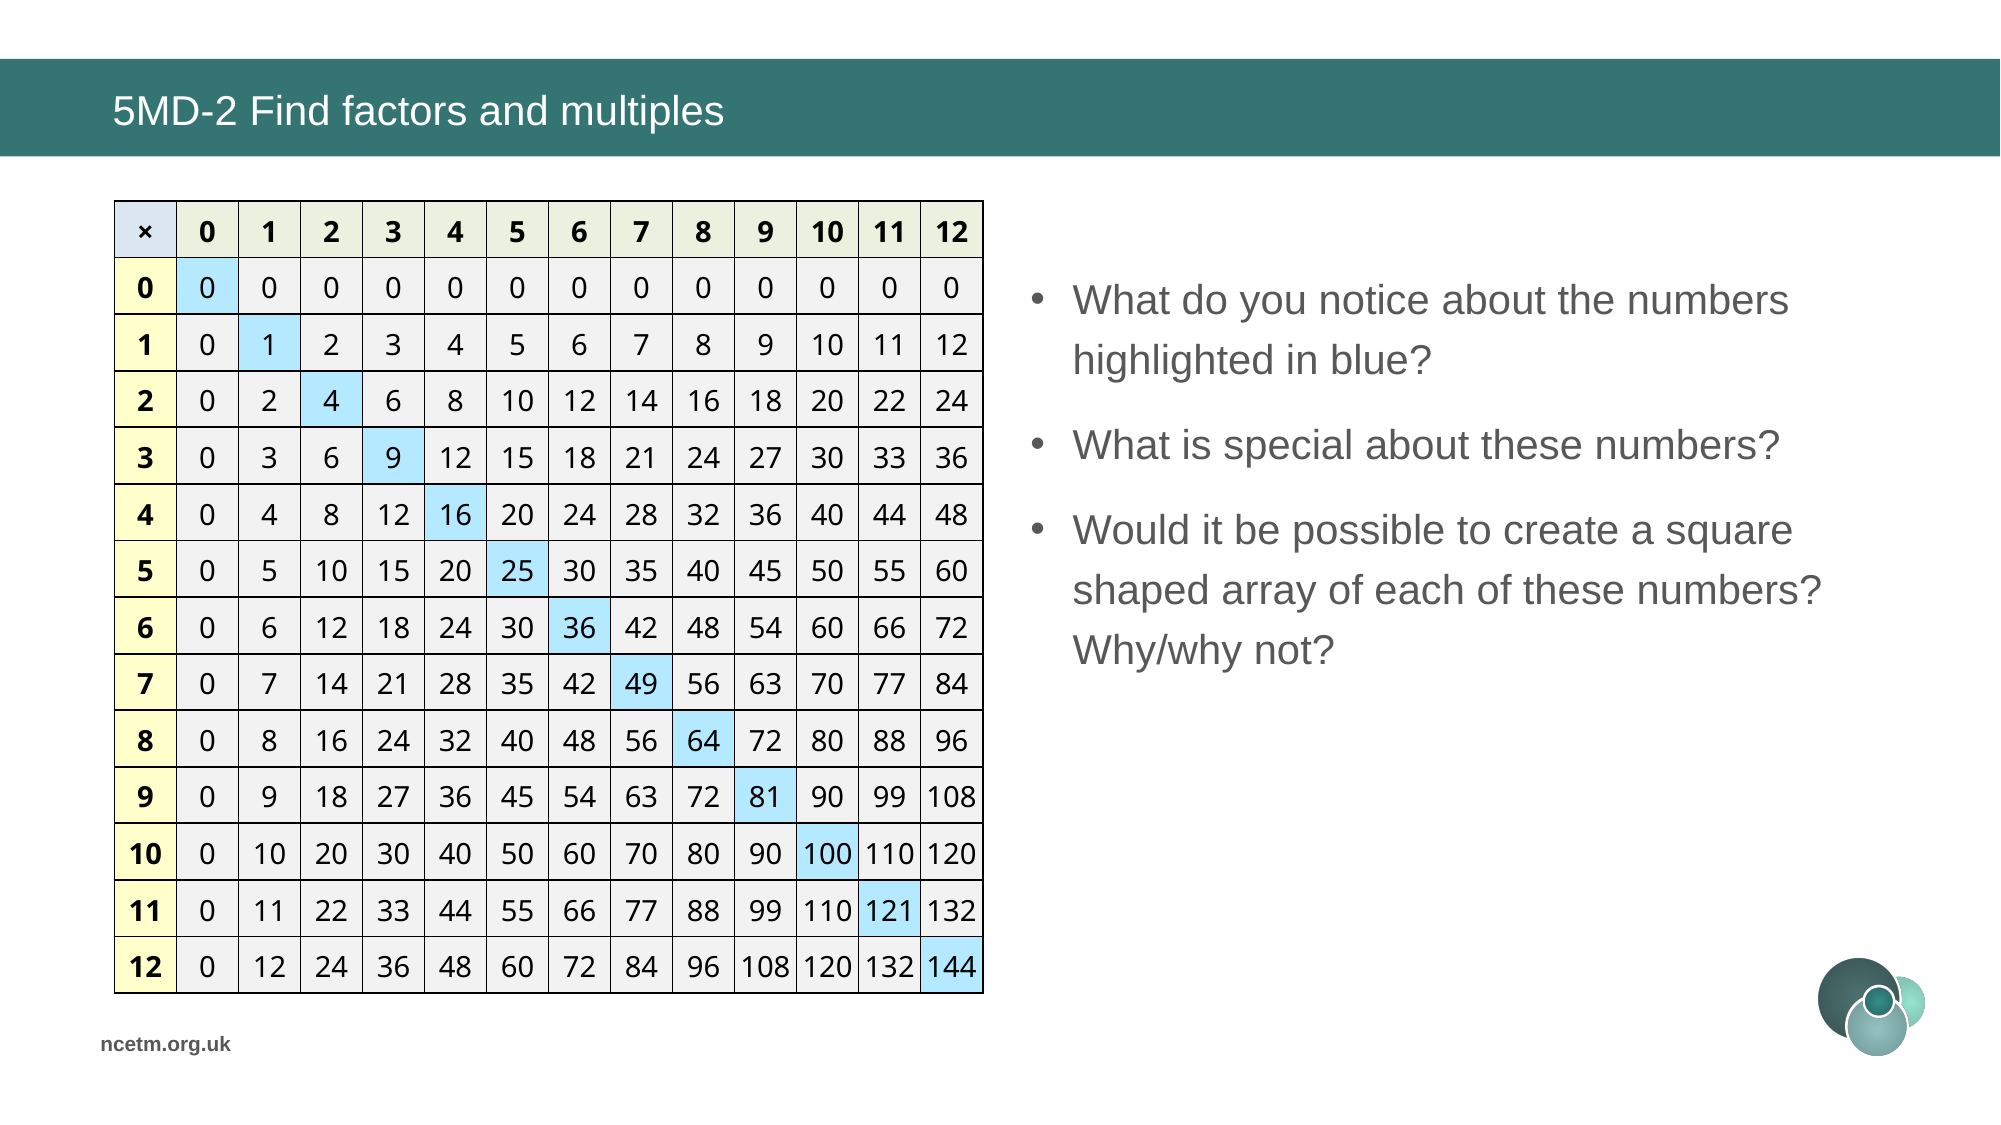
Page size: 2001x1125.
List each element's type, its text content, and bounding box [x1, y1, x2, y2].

table_cell 84 [921, 655, 982, 709]
table_cell 0 [239, 258, 300, 313]
table_cell 72 [921, 598, 982, 653]
table_cell 6 [115, 598, 176, 653]
table_cell 99 [735, 881, 796, 936]
table_cell 8 [115, 711, 176, 766]
table_cell 14 [301, 655, 362, 709]
table_header 4 [425, 202, 486, 257]
table_cell 9 [363, 428, 424, 483]
table_cell 7 [115, 655, 176, 709]
table_cell 6 [549, 315, 610, 370]
table_cell 0 [177, 258, 238, 313]
table_header 3 [363, 202, 424, 257]
table_header 2 [301, 202, 362, 257]
table_cell 0 [177, 937, 238, 992]
table_cell 2 [239, 372, 300, 426]
table_cell 48 [921, 485, 982, 540]
table_cell 90 [797, 768, 858, 822]
table_cell 0 [363, 258, 424, 313]
table_cell 16 [673, 372, 734, 426]
table_header 7 [611, 202, 672, 257]
table_cell 42 [549, 655, 610, 709]
table_cell 100 [797, 824, 858, 879]
table_cell 0 [487, 258, 548, 313]
table_cell 99 [859, 768, 920, 822]
table_cell 48 [673, 598, 734, 653]
table_cell 45 [735, 541, 796, 596]
table_cell 45 [487, 768, 548, 822]
table_cell 88 [673, 881, 734, 936]
table_cell 32 [425, 711, 486, 766]
table_header 5 [487, 202, 548, 257]
table_cell 27 [363, 768, 424, 822]
table_cell 33 [859, 428, 920, 483]
table_cell 88 [859, 711, 920, 766]
table_cell 0 [611, 258, 672, 313]
table_cell 36 [363, 937, 424, 992]
table_cell 40 [425, 824, 486, 879]
table_cell 56 [611, 711, 672, 766]
table_cell 9 [115, 768, 176, 822]
table_cell 14 [611, 372, 672, 426]
table_cell 40 [797, 485, 858, 540]
table_cell 42 [611, 598, 672, 653]
table_cell 8 [301, 485, 362, 540]
table_cell 35 [487, 655, 548, 709]
table_cell 36 [549, 598, 610, 653]
table_cell 64 [673, 711, 734, 766]
table_cell 81 [735, 768, 796, 822]
table_header 1 [239, 202, 300, 257]
table_cell 96 [673, 937, 734, 992]
table_cell 110 [797, 881, 858, 936]
table_cell 60 [797, 598, 858, 653]
table_cell 36 [425, 768, 486, 822]
table_cell 7 [239, 655, 300, 709]
table_cell 80 [797, 711, 858, 766]
table_cell 120 [797, 937, 858, 992]
table_cell 0 [177, 711, 238, 766]
table_cell 77 [859, 655, 920, 709]
table_cell 110 [859, 824, 920, 879]
table_cell 72 [549, 937, 610, 992]
table_cell 0 [673, 258, 734, 313]
table_cell 0 [549, 258, 610, 313]
table_cell 8 [425, 372, 486, 426]
table_cell 1 [239, 315, 300, 370]
table_cell 50 [797, 541, 858, 596]
table_cell 22 [859, 372, 920, 426]
table_cell 21 [363, 655, 424, 709]
table_cell 12 [239, 937, 300, 992]
table_cell 12 [425, 428, 486, 483]
table_cell 11 [115, 881, 176, 936]
table_cell 16 [301, 711, 362, 766]
table_header 6 [549, 202, 610, 257]
table_cell 84 [611, 937, 672, 992]
table_cell 20 [301, 824, 362, 879]
table_cell 48 [425, 937, 486, 992]
table_cell 54 [549, 768, 610, 822]
table_cell 96 [921, 711, 982, 766]
table_cell 15 [363, 541, 424, 596]
title 5MD-2 Find factors and multiples [97, 76, 1945, 147]
table_cell 21 [611, 428, 672, 483]
table_cell 4 [115, 485, 176, 540]
table_cell 36 [735, 485, 796, 540]
table_cell 0 [301, 258, 362, 313]
table_cell 0 [177, 428, 238, 483]
table_cell 70 [611, 824, 672, 879]
table_cell 132 [921, 881, 982, 936]
table_cell 4 [239, 485, 300, 540]
table_cell 3 [363, 315, 424, 370]
table_cell 63 [735, 655, 796, 709]
table_cell 12 [549, 372, 610, 426]
table_cell 54 [735, 598, 796, 653]
table_cell 50 [487, 824, 548, 879]
table_cell 24 [425, 598, 486, 653]
table_cell 24 [363, 711, 424, 766]
table_cell 77 [611, 881, 672, 936]
table_cell 24 [549, 485, 610, 540]
table_cell 90 [735, 824, 796, 879]
table_cell 60 [549, 824, 610, 879]
table_cell 7 [611, 315, 672, 370]
table_cell 0 [115, 258, 176, 313]
picture [1818, 958, 1925, 1056]
table_cell 11 [239, 881, 300, 936]
table_cell 72 [735, 711, 796, 766]
table_header 0 [177, 202, 238, 257]
table_cell 3 [115, 428, 176, 483]
table_cell 0 [177, 485, 238, 540]
table_cell 60 [921, 541, 982, 596]
table_cell 40 [673, 541, 734, 596]
table_cell 0 [177, 372, 238, 426]
table_cell 10 [301, 541, 362, 596]
table_cell 24 [921, 372, 982, 426]
table_cell 66 [549, 881, 610, 936]
table_cell 10 [487, 372, 548, 426]
table_cell 25 [487, 541, 548, 596]
table_cell 0 [425, 258, 486, 313]
table_cell 12 [301, 598, 362, 653]
table_cell 15 [487, 428, 548, 483]
table_cell 24 [673, 428, 734, 483]
table_cell 44 [425, 881, 486, 936]
table_cell 35 [611, 541, 672, 596]
table_cell 132 [859, 937, 920, 992]
table_cell 0 [177, 315, 238, 370]
table_cell 27 [735, 428, 796, 483]
table_cell 10 [797, 315, 858, 370]
table_cell 22 [301, 881, 362, 936]
table_cell 0 [177, 824, 238, 879]
table_cell 20 [797, 372, 858, 426]
table_cell 6 [363, 372, 424, 426]
table_header × [115, 202, 176, 257]
table_cell 6 [301, 428, 362, 483]
table_cell 55 [859, 541, 920, 596]
table_cell 56 [673, 655, 734, 709]
table_cell 66 [859, 598, 920, 653]
table_cell 80 [673, 824, 734, 879]
table_cell 49 [611, 655, 672, 709]
table_cell 30 [487, 598, 548, 653]
table_cell 4 [425, 315, 486, 370]
table_cell 18 [549, 428, 610, 483]
table_cell 28 [611, 485, 672, 540]
table_cell 144 [921, 937, 982, 992]
table_cell 30 [797, 428, 858, 483]
table_cell 20 [487, 485, 548, 540]
table_cell 30 [549, 541, 610, 596]
table_cell 16 [425, 485, 486, 540]
table_cell 12 [115, 937, 176, 992]
table_cell 44 [859, 485, 920, 540]
table_cell 48 [549, 711, 610, 766]
table_cell 9 [735, 315, 796, 370]
text_box What do you notice about the numbers highlighted in blue? What is special about these numbers? Would it be possible to create a square shaped array of each of these numbers? Why/why not? [1015, 255, 1900, 929]
table_cell 12 [921, 315, 982, 370]
table_cell 0 [921, 258, 982, 313]
table_cell 33 [363, 881, 424, 936]
table_cell 18 [735, 372, 796, 426]
table_cell 108 [735, 937, 796, 992]
table_cell 55 [487, 881, 548, 936]
table_cell 12 [363, 485, 424, 540]
table_header 9 [735, 202, 796, 257]
table_cell 9 [239, 768, 300, 822]
table_cell 0 [177, 881, 238, 936]
table_cell 6 [239, 598, 300, 653]
table_cell 0 [177, 541, 238, 596]
table_cell 36 [921, 428, 982, 483]
table_cell 1 [115, 315, 176, 370]
table_cell 3 [239, 428, 300, 483]
table_cell 20 [425, 541, 486, 596]
table_header 10 [797, 202, 858, 257]
table_cell 10 [239, 824, 300, 879]
table_cell 2 [301, 315, 362, 370]
table_header 12 [921, 202, 982, 257]
table_cell 5 [239, 541, 300, 596]
table_header 11 [859, 202, 920, 257]
table_cell 8 [673, 315, 734, 370]
table_cell 72 [673, 768, 734, 822]
table_cell 63 [611, 768, 672, 822]
table_cell 32 [673, 485, 734, 540]
table_cell 18 [363, 598, 424, 653]
table_cell 0 [177, 598, 238, 653]
table_cell 8 [239, 711, 300, 766]
table_cell 40 [487, 711, 548, 766]
table_cell 4 [301, 372, 362, 426]
table_cell 121 [859, 881, 920, 936]
table_cell 60 [487, 937, 548, 992]
table_cell 70 [797, 655, 858, 709]
table_cell 2 [115, 372, 176, 426]
table_cell 120 [921, 824, 982, 879]
table_cell 5 [115, 541, 176, 596]
table_cell 0 [177, 655, 238, 709]
table_cell 11 [859, 315, 920, 370]
table_cell 0 [859, 258, 920, 313]
table_cell 10 [115, 824, 176, 879]
table_cell 18 [301, 768, 362, 822]
table_cell 24 [301, 937, 362, 992]
table_cell 108 [921, 768, 982, 822]
table_cell 28 [425, 655, 486, 709]
table_cell 0 [735, 258, 796, 313]
table_cell 30 [363, 824, 424, 879]
table_header 8 [673, 202, 734, 257]
table_cell 0 [797, 258, 858, 313]
table_cell 0 [177, 768, 238, 822]
table_cell 5 [487, 315, 548, 370]
